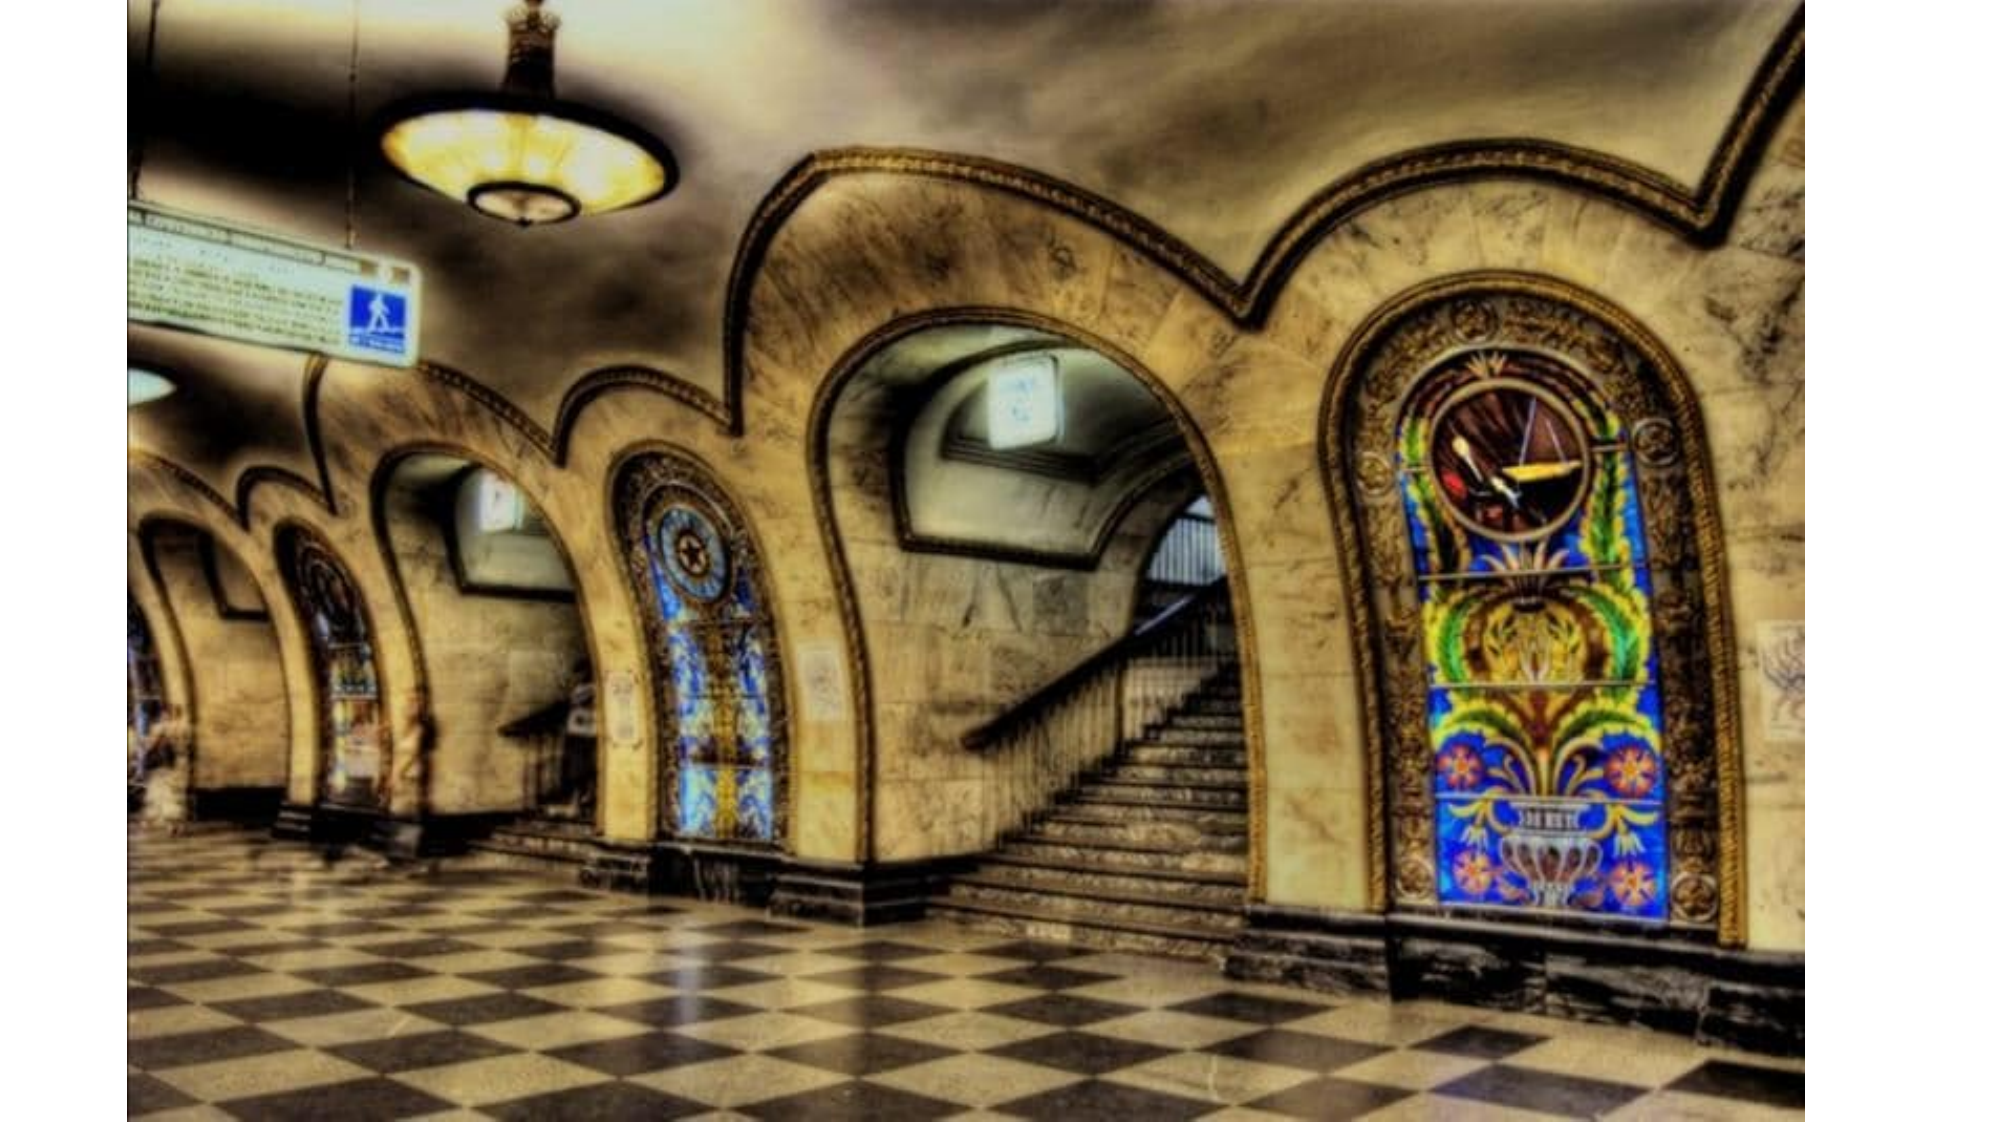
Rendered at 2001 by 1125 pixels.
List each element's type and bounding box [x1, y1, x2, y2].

picture [126, 0, 1805, 1122]
